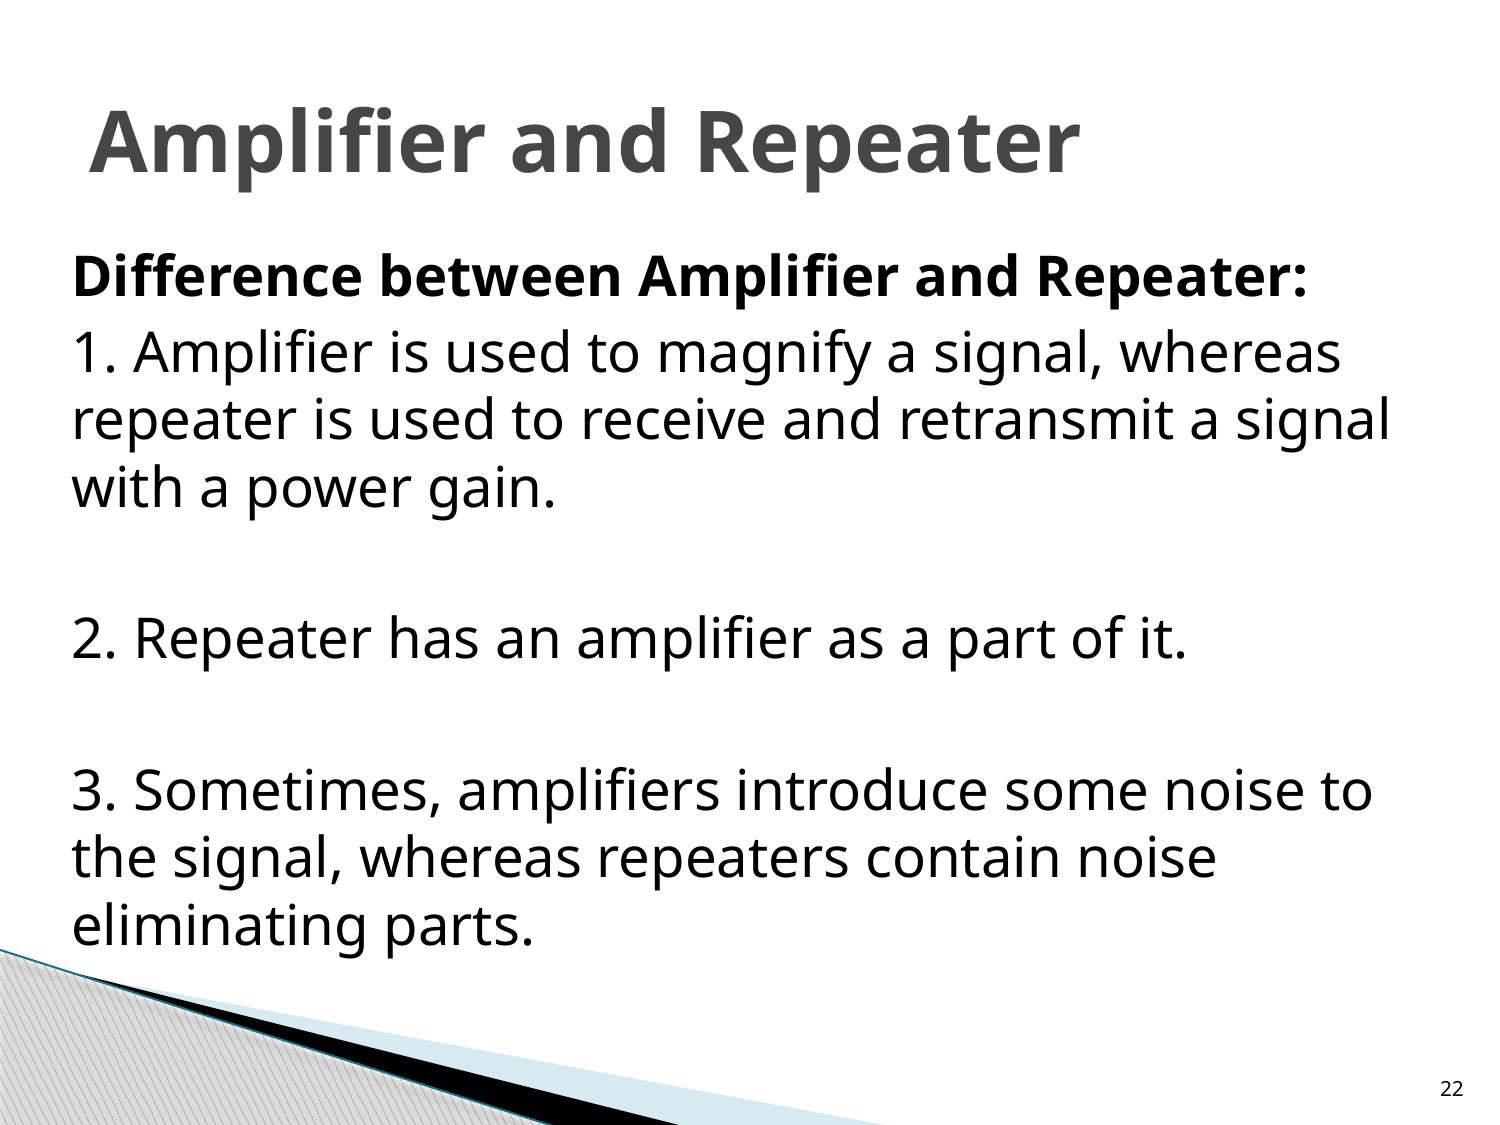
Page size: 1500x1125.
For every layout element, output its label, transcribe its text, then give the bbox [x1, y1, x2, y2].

list Difference between Amplifier and Repeater: 1. Amplifier is used to magnify a signal, whereas repeater is used to receive and retransmit a signal with a power gain. 2. Repeater has an amplifier as a part of it. 3. Sometimes, amplifiers introduce some noise to the signal, whereas repeaters contain noise eliminating parts. [38, 232, 1459, 975]
title Amplifier and Repeater [75, 45, 1425, 233]
slide_number 22 [1418, 1051, 1479, 1112]
